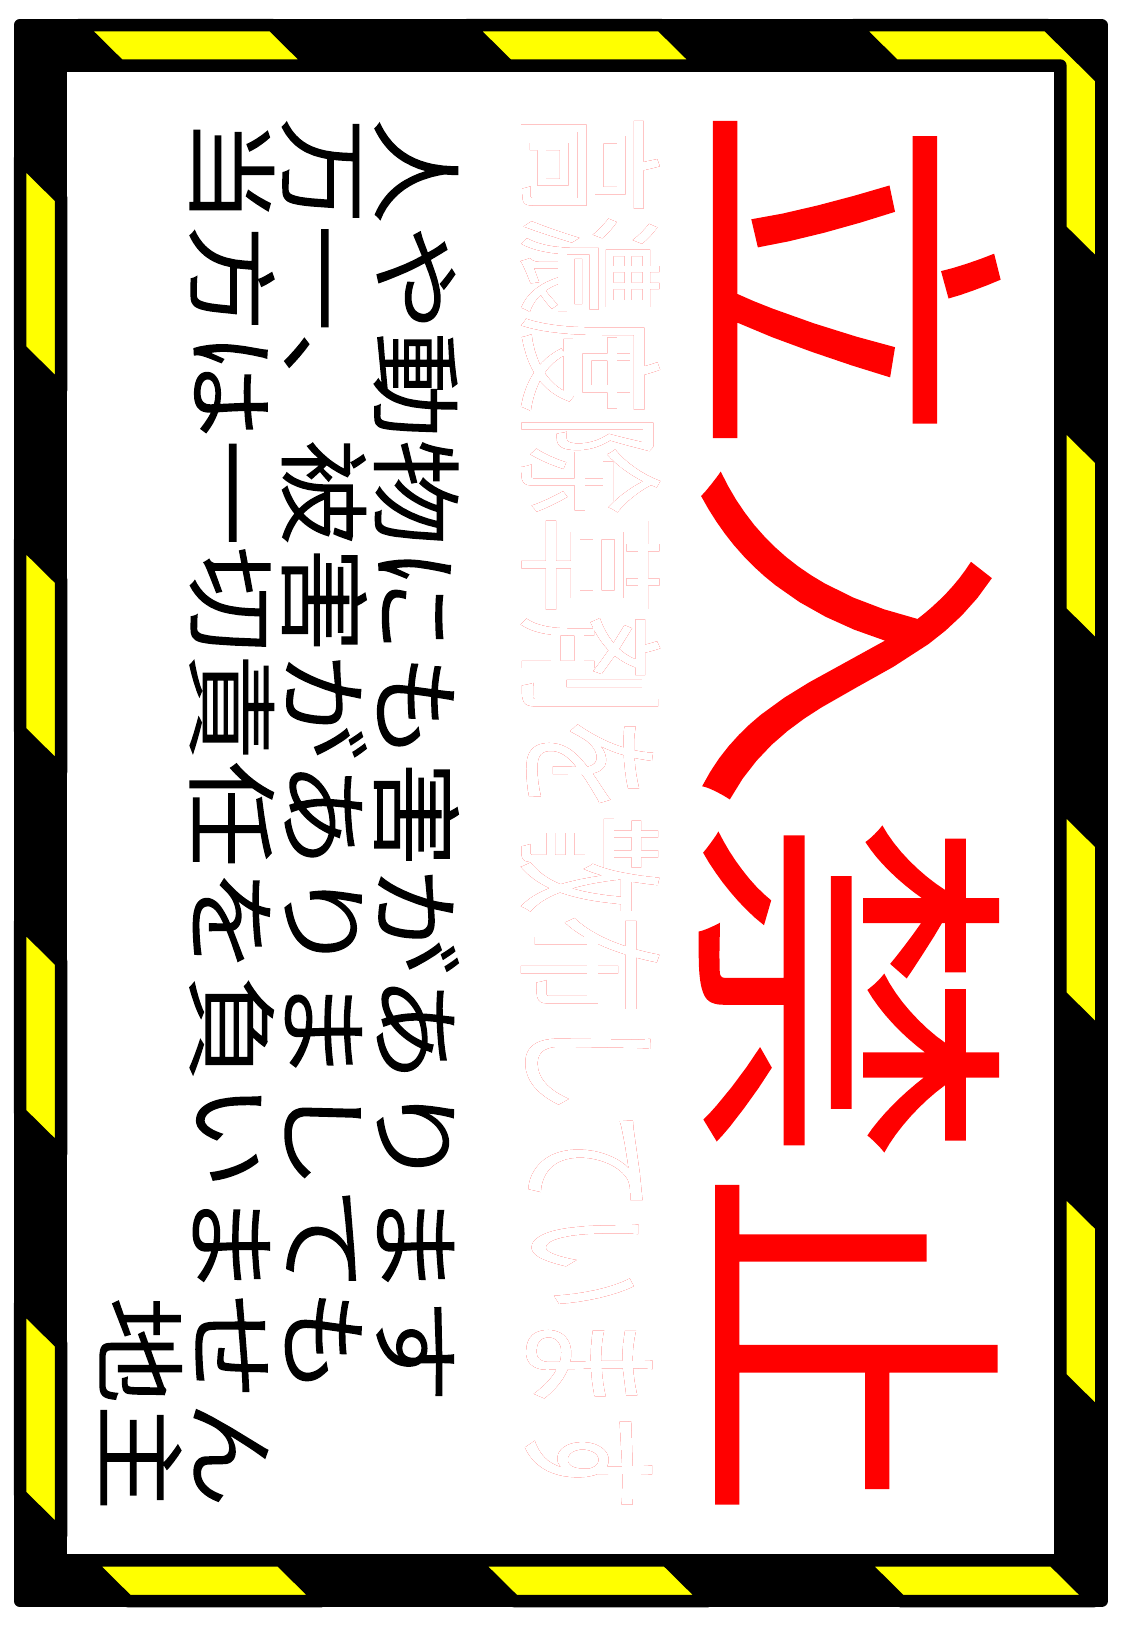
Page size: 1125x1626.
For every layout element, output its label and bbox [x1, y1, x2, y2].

text_box [0, 272, 514, 1354]
text_box [665, 272, 1125, 1354]
text_box [519, 120, 661, 1505]
